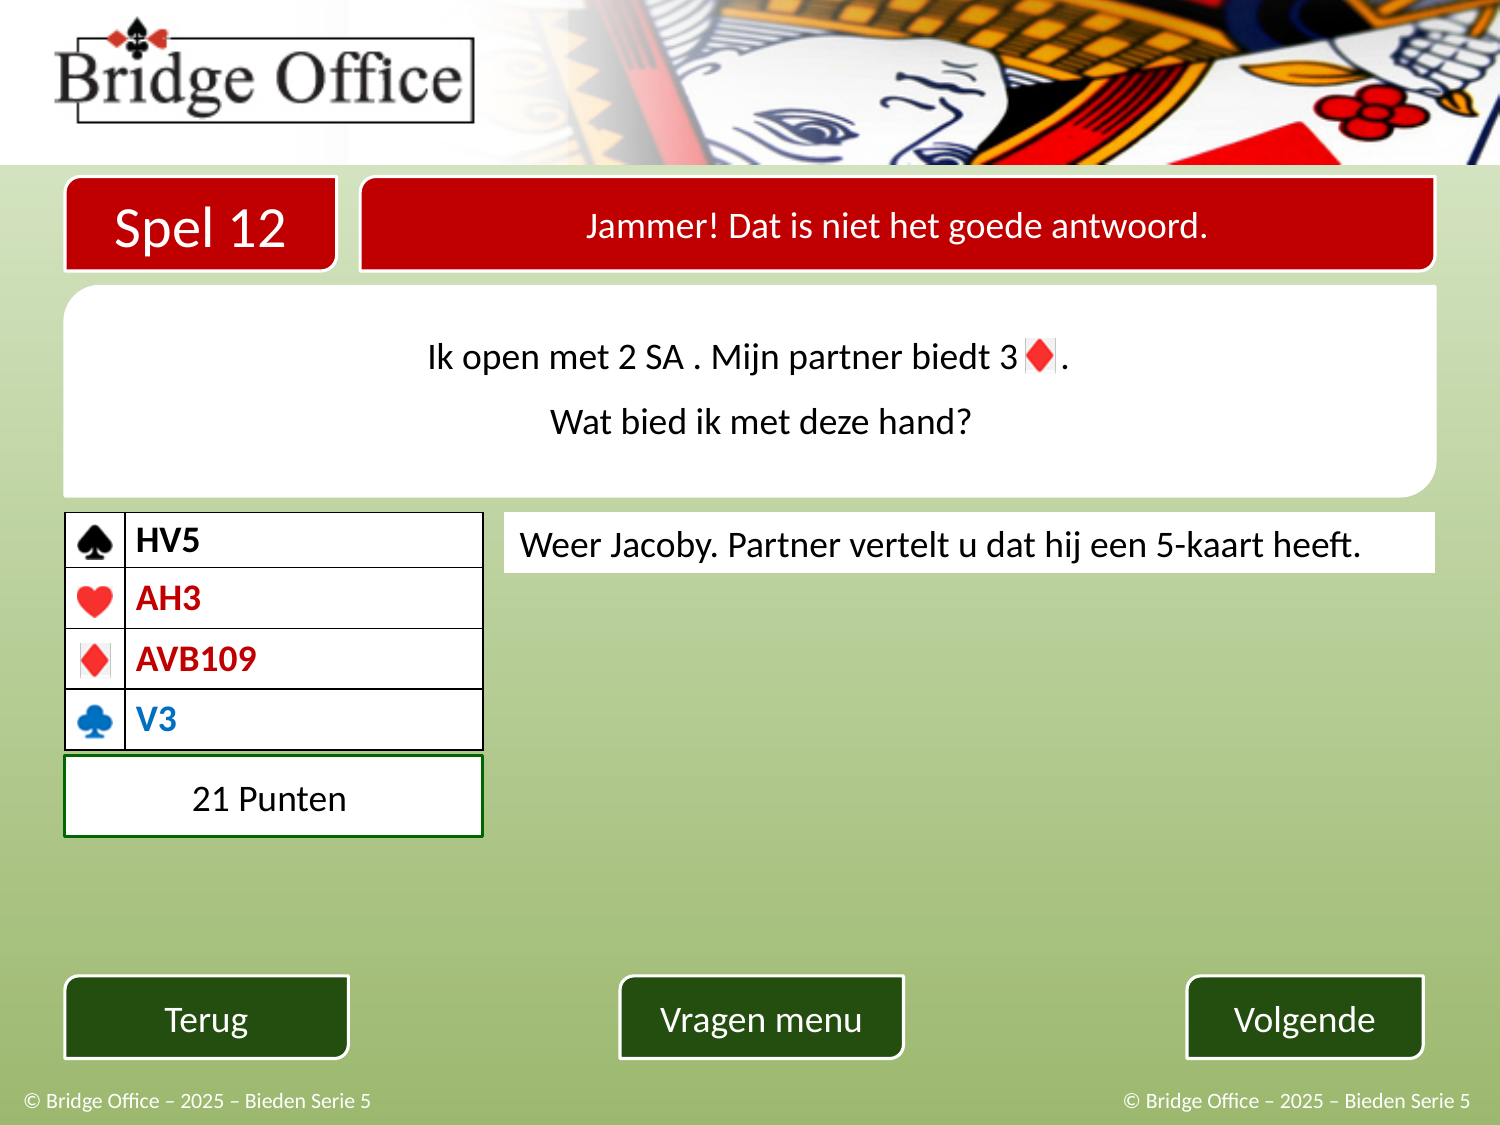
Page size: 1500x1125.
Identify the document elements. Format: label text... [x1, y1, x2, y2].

table_header [66, 513, 124, 567]
text_box 21 Punten [63, 754, 484, 838]
picture [77, 585, 114, 618]
table_cell [66, 629, 124, 688]
text_box © Bridge Office – 2025 – Bieden Serie 5 [8, 1079, 393, 1121]
text_box Wat bied ik met deze hand? [528, 389, 995, 450]
text_box Vragen menu [618, 974, 906, 1061]
table_cell [66, 690, 124, 749]
picture [1022, 338, 1059, 374]
text_box Volgende [1185, 974, 1425, 1061]
text_box Jammer! Dat is niet het goede antwoord. [358, 179, 1437, 273]
picture [0, 0, 1500, 166]
text_box Ik open met 2 SA . Mijn partner biedt 3 . [394, 324, 1104, 385]
picture [77, 703, 114, 740]
text_box Terug [63, 974, 350, 1061]
picture [77, 643, 114, 679]
text_box [63, 284, 1437, 498]
table_header HV5 [126, 513, 482, 567]
text_box © Bridge Office – 2025 – Bieden Serie 5 [1107, 1079, 1500, 1121]
table_cell [66, 568, 124, 628]
table_cell AH3 [126, 568, 482, 628]
picture [77, 524, 114, 561]
text_box Spel 12 [63, 179, 339, 273]
table_cell V3 [126, 690, 482, 749]
table_cell AVB109 [126, 629, 482, 688]
text_box Weer Jacoby. Partner vertelt u dat hij een 5-kaart heeft. [504, 512, 1435, 573]
